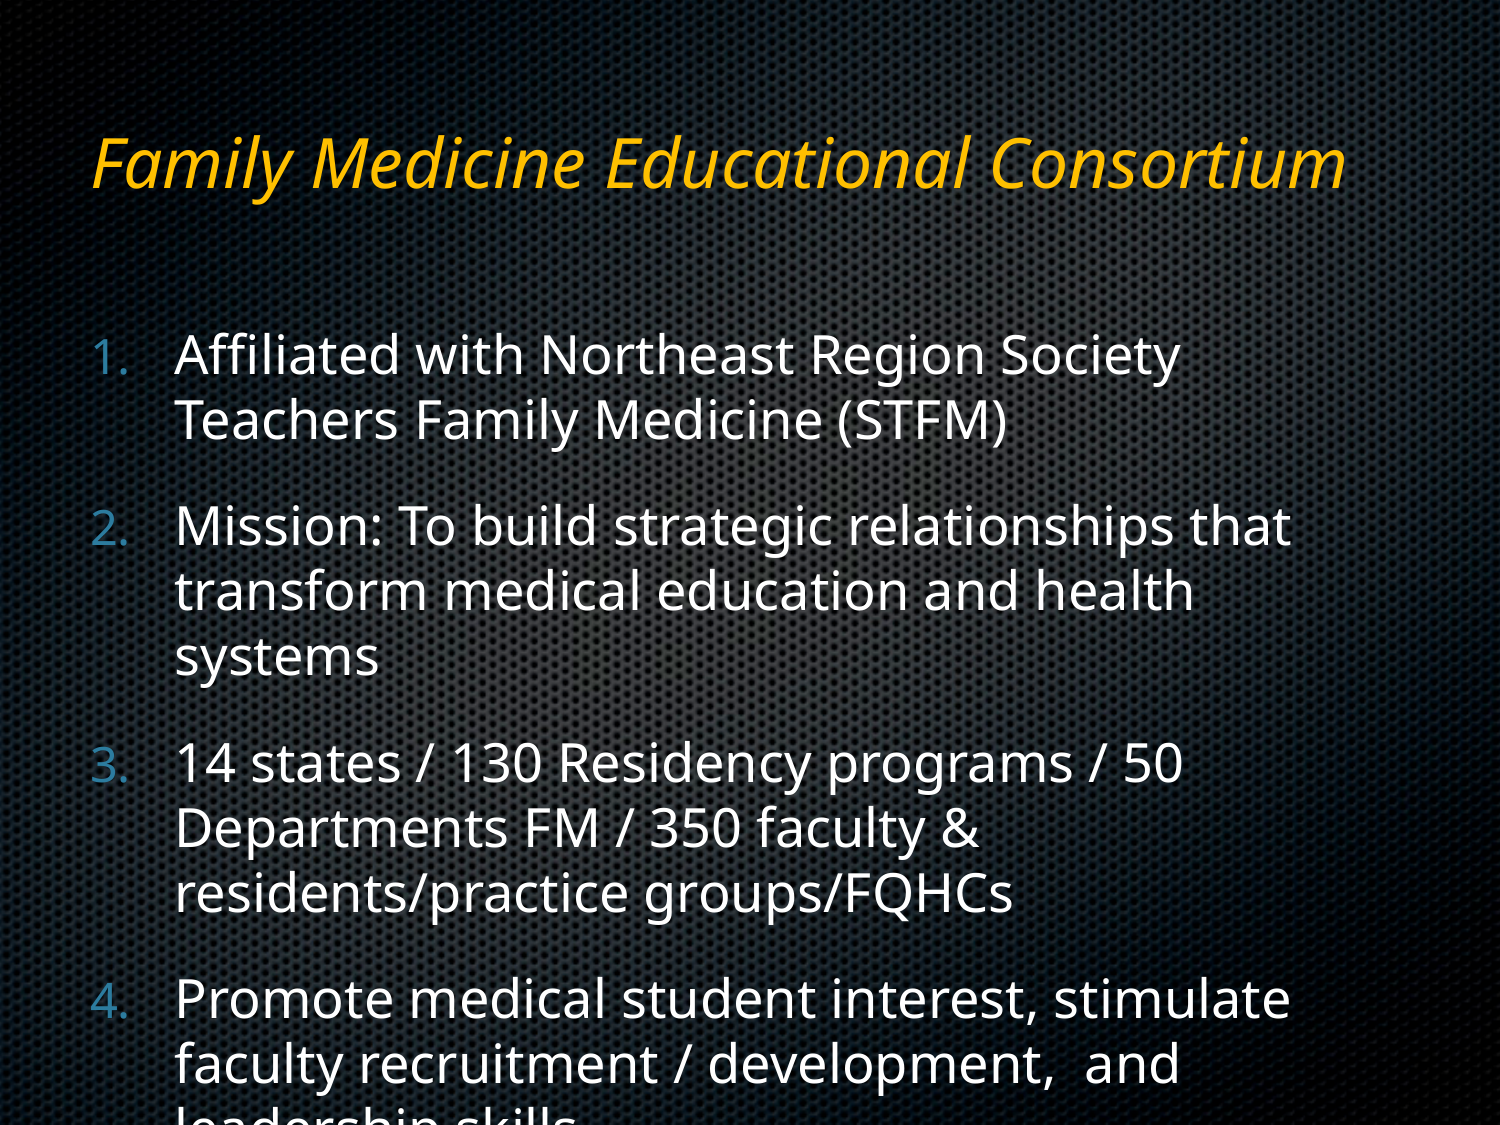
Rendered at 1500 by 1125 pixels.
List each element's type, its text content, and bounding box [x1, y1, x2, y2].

picture [0, 0, 1500, 1125]
list Affiliated with Northeast Region Society Teachers Family Medicine (STFM) Mission: To build strategic relationships that transform medical education and health systems 14 states / 130 Residency programs / 50 Departments FM / 350 faculty & residents/practice groups/FQHCs Promote medical student interest, stimulate faculty recruitment / development, and leadership skills [74, 312, 1426, 1051]
title Family Medicine Educational Consortium [74, 0, 1426, 238]
